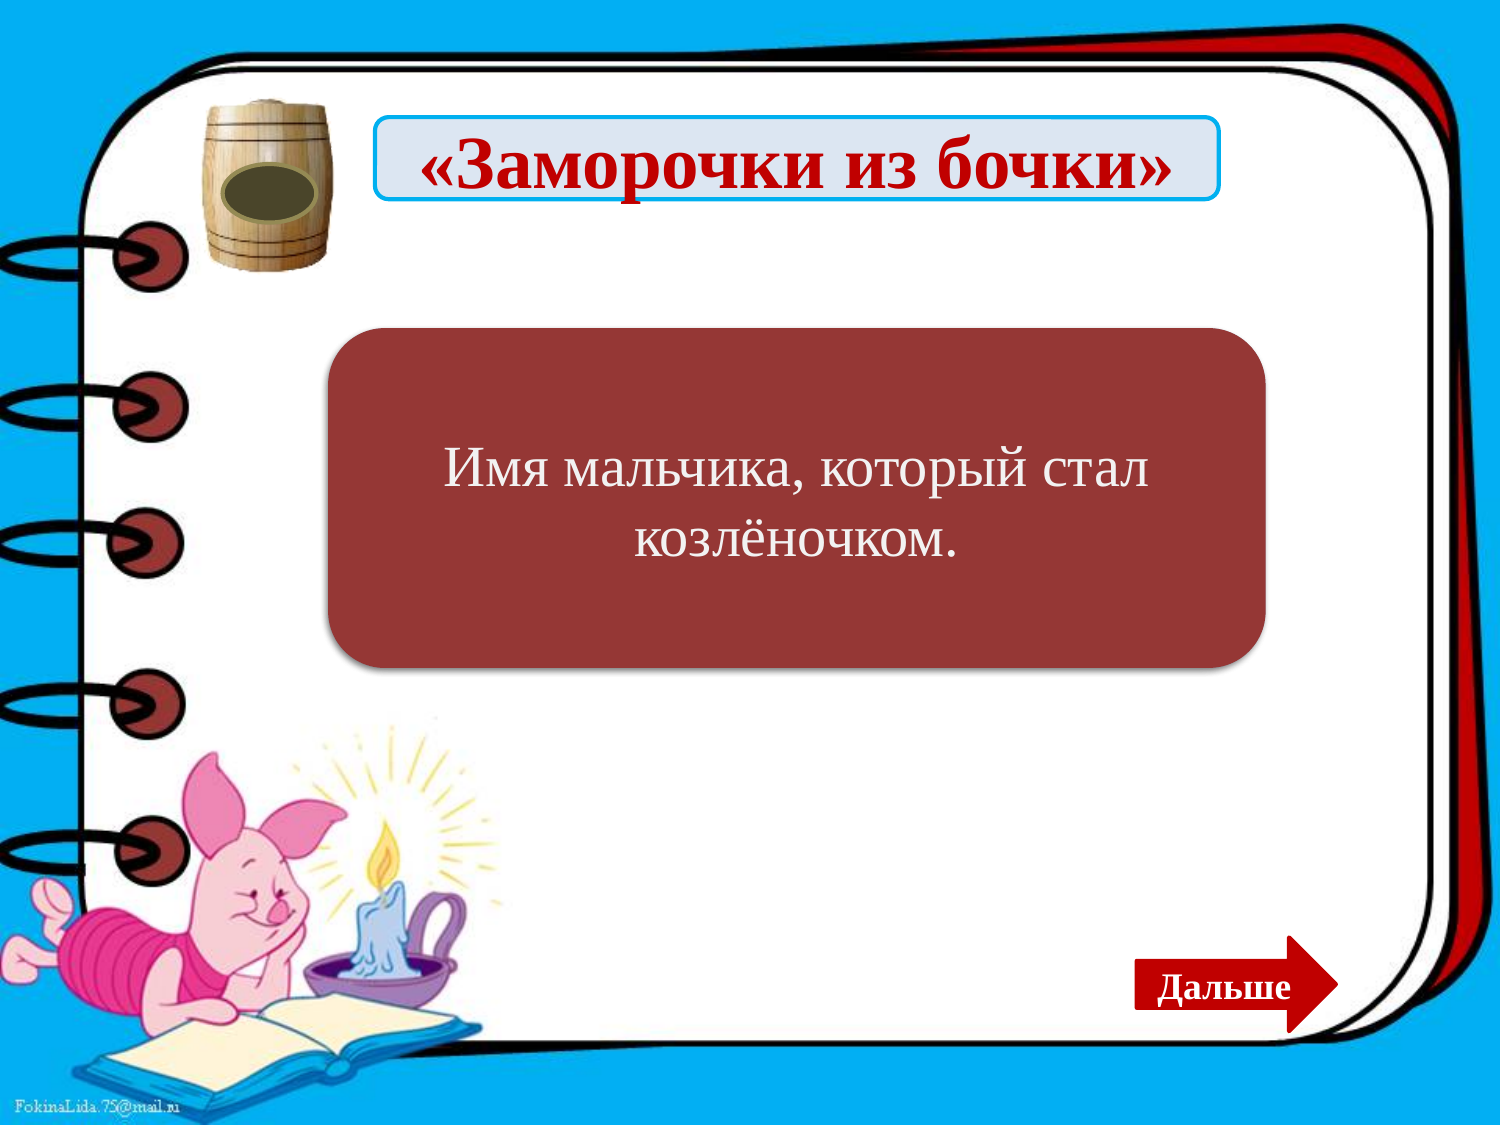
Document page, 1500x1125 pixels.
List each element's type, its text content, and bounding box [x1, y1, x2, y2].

text_box [326, 326, 1268, 671]
picture [0, 23, 1492, 1125]
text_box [187, 93, 352, 280]
text_box Дальше [1134, 935, 1338, 1034]
text_box «Заморочки из бочки» [372, 115, 1221, 202]
